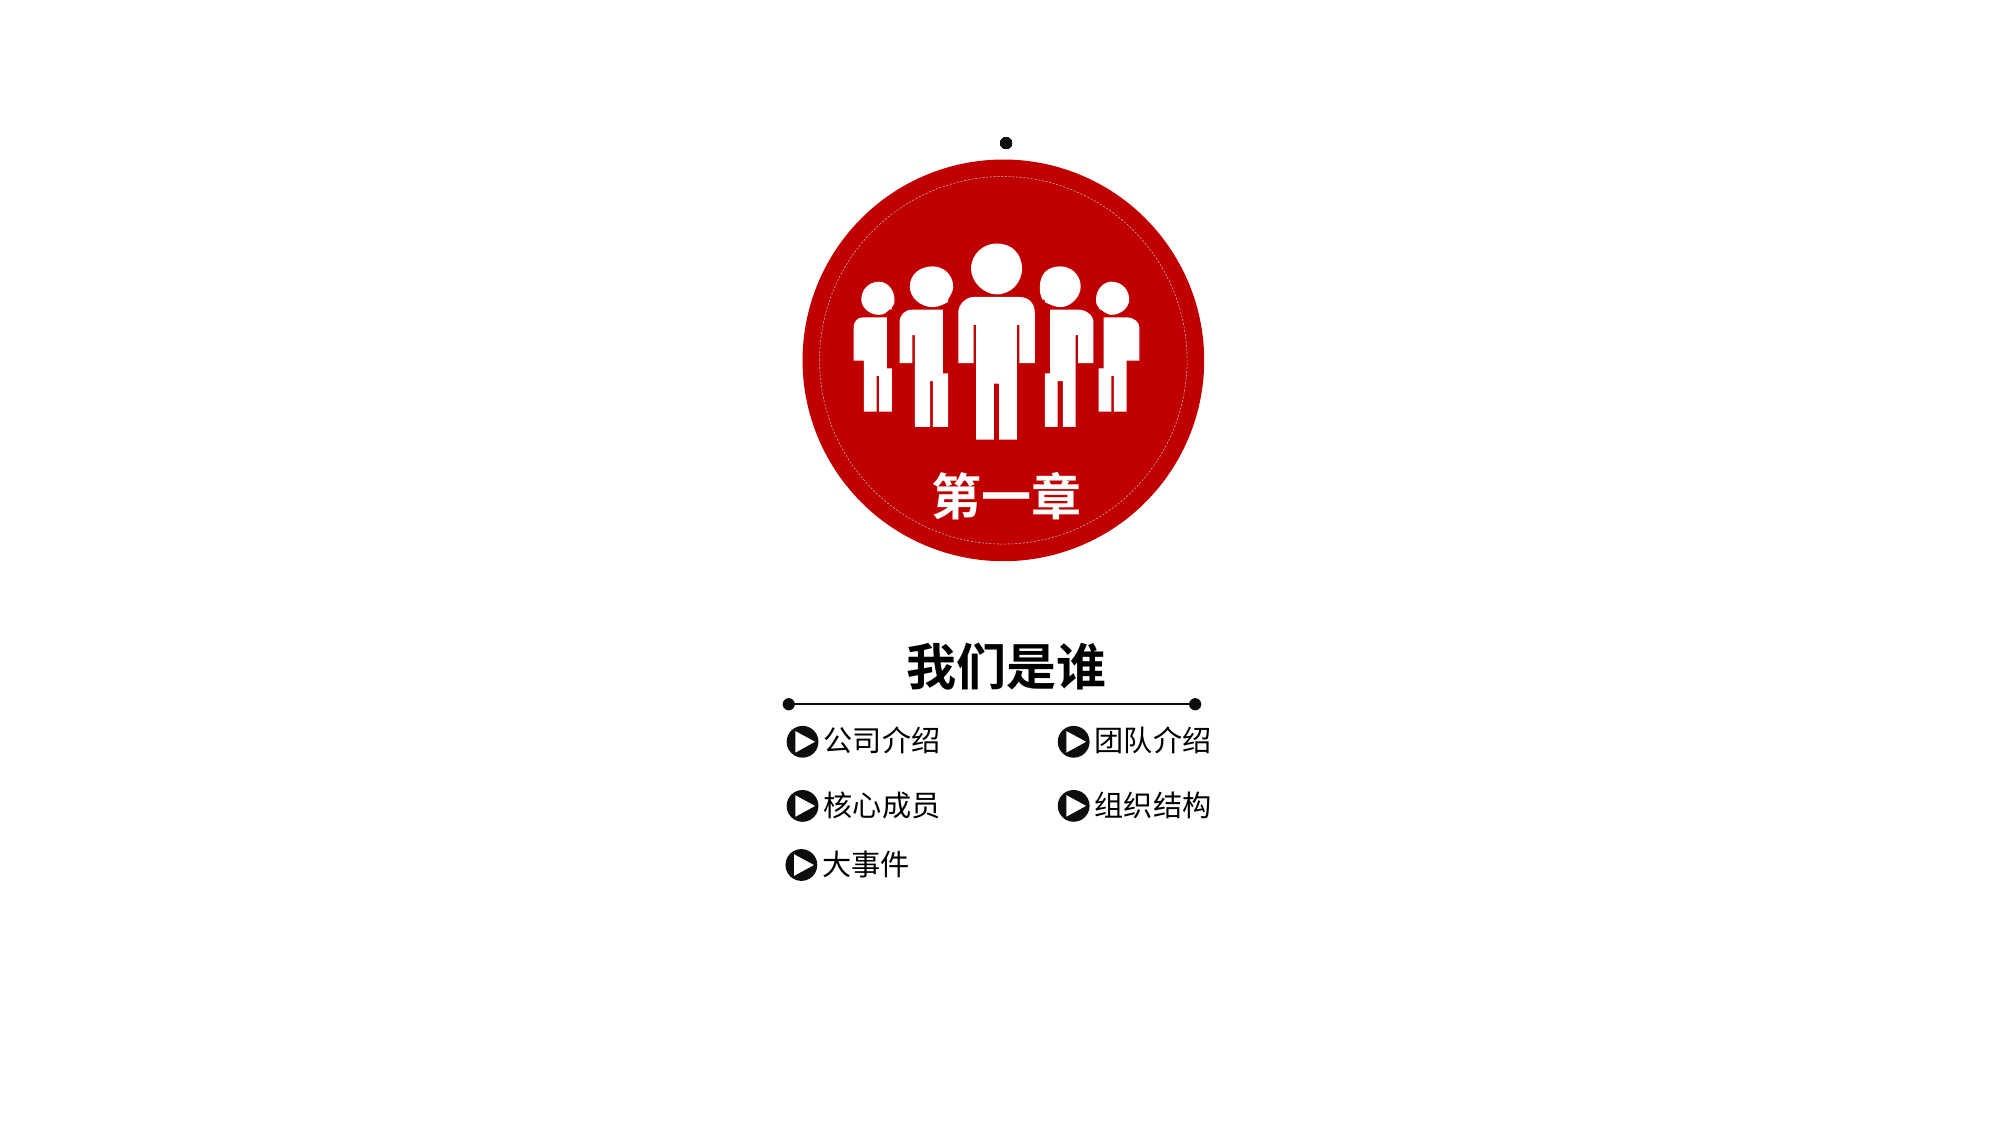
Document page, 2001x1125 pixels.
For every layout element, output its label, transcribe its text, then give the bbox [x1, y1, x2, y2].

text_box 第一章 [811, 456, 940, 534]
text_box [787, 845, 1024, 882]
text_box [1059, 786, 1296, 823]
text_box [998, 135, 1015, 152]
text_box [788, 722, 1025, 759]
text_box [817, 174, 1190, 547]
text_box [788, 786, 1025, 823]
text_box 我们是谁 [811, 626, 1202, 703]
text_box [898, 534, 1109, 564]
text_box 第一章 [1073, 456, 1202, 534]
text_box [800, 157, 1207, 456]
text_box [1059, 722, 1296, 759]
